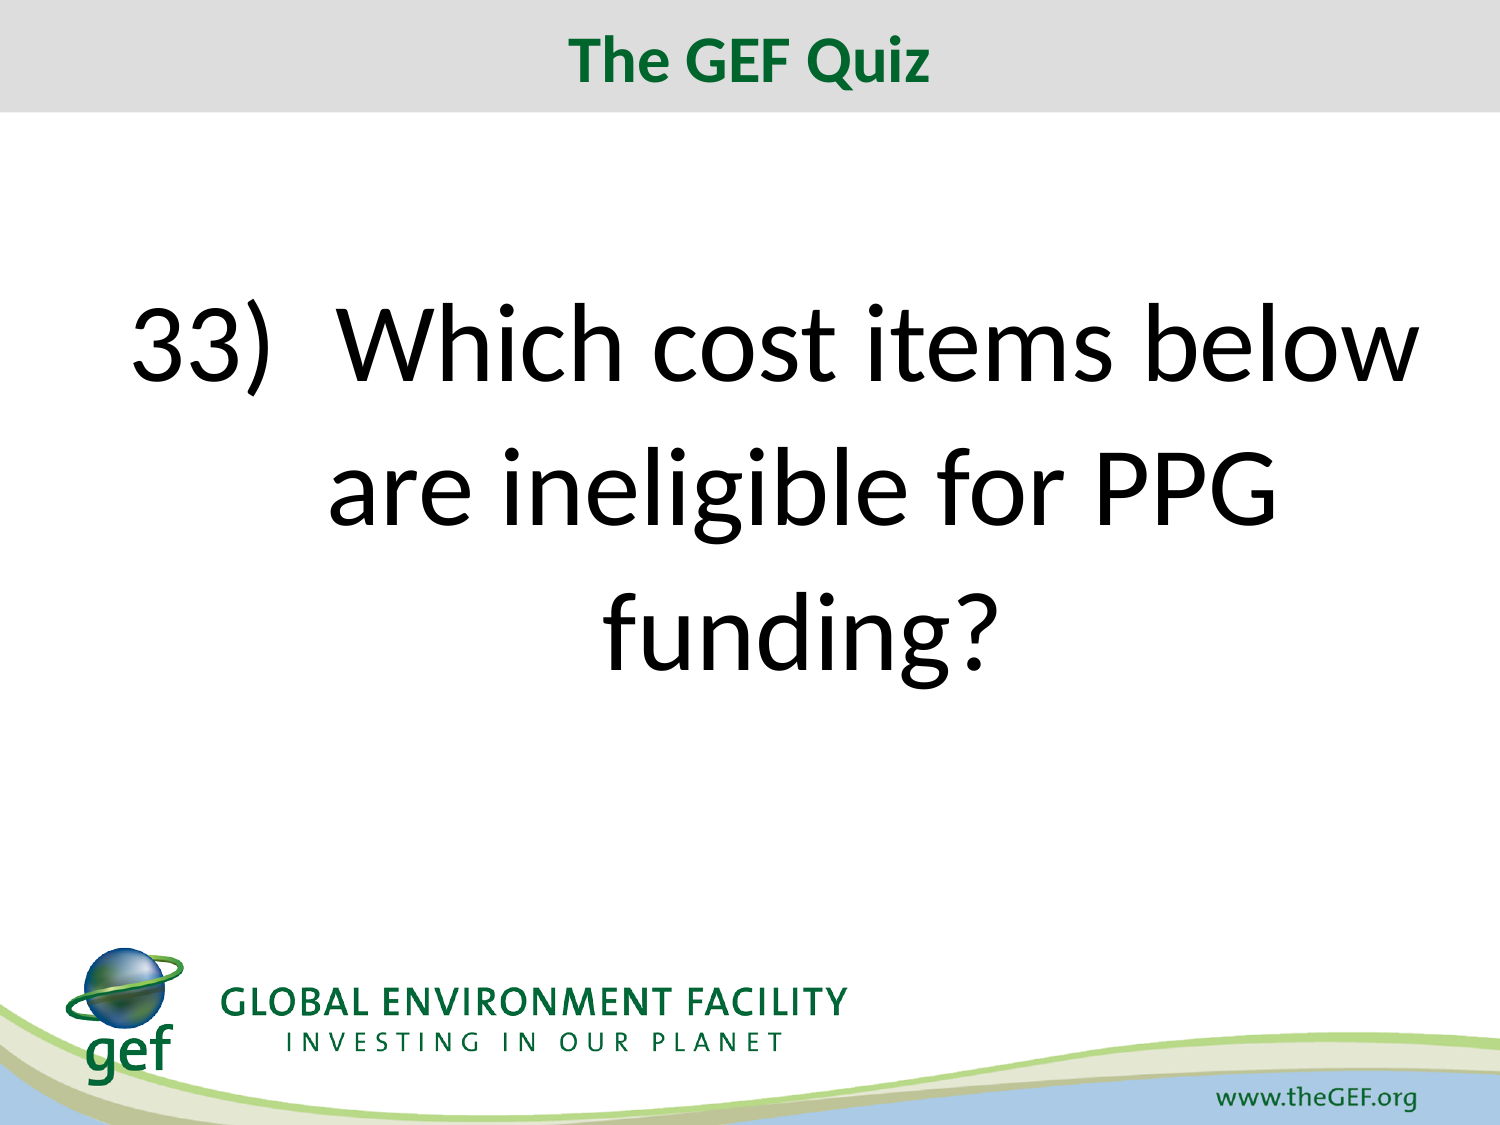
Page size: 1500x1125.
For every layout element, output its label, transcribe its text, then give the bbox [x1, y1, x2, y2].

picture [0, 920, 1500, 1125]
text_box The GEF Quiz [0, 0, 1500, 113]
title 33) Which cost items below are ineligible for PPG funding? [100, 148, 1451, 894]
